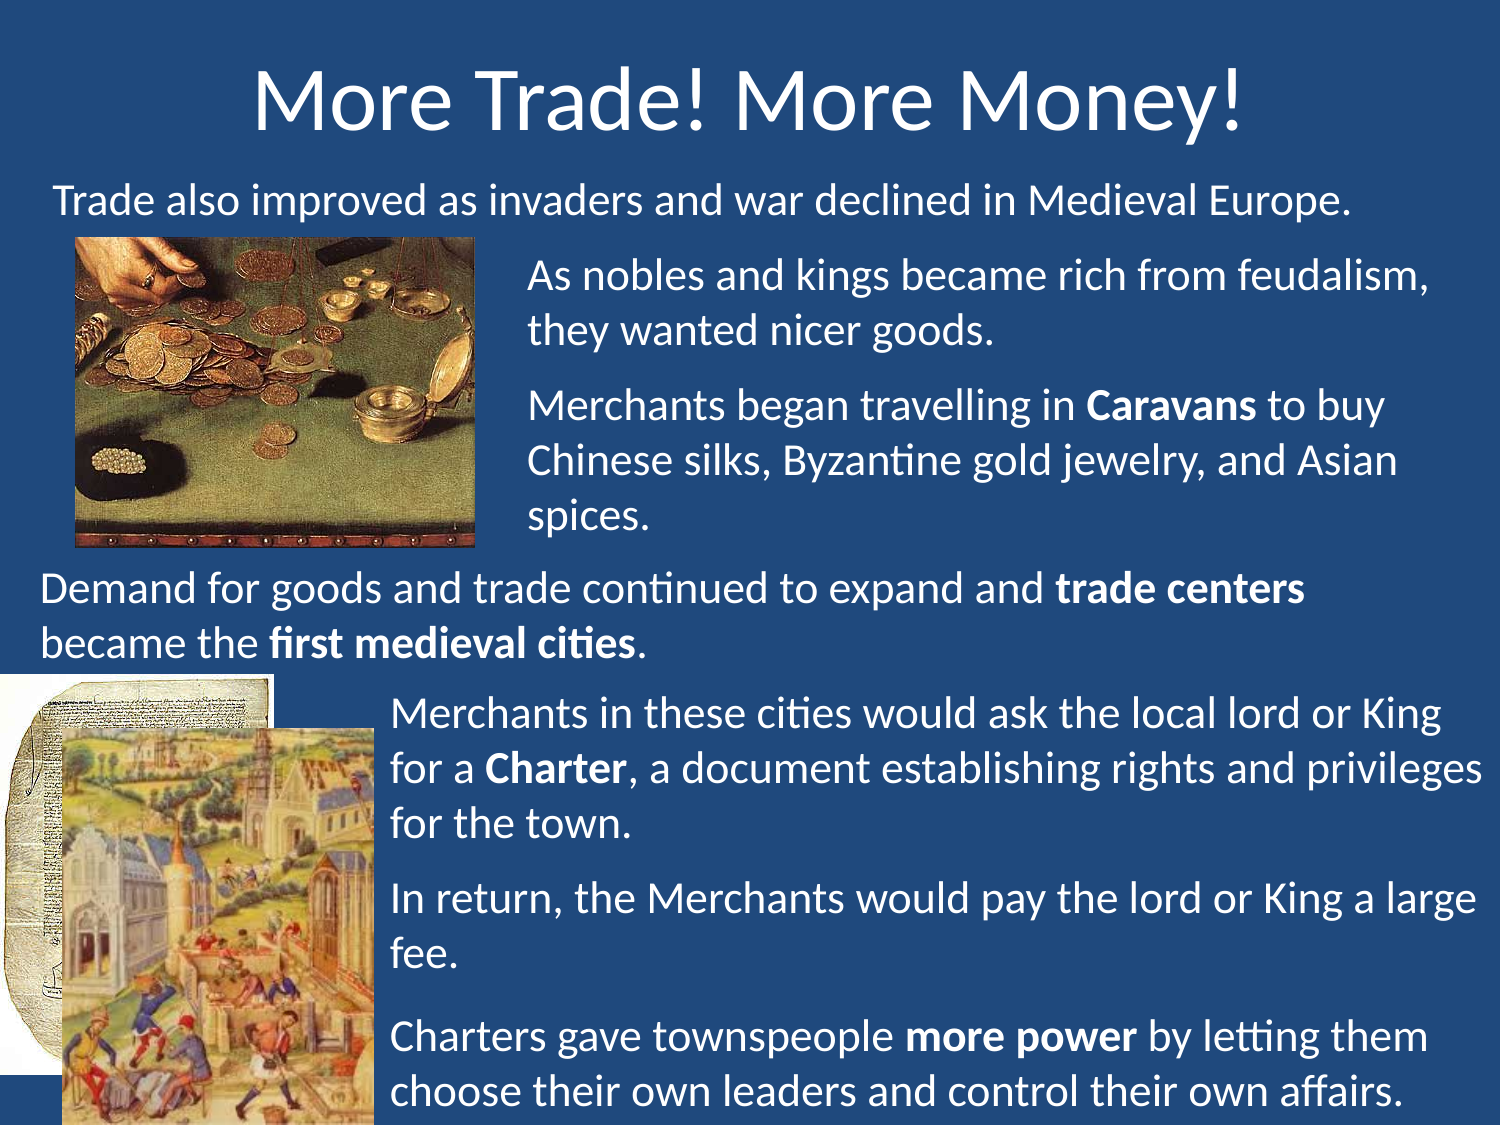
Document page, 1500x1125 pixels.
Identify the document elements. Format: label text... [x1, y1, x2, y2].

text_box As nobles and kings became rich from feudalism, they wanted nicer goods. Merchants began travelling in Caravans to buy Chinese silks, Byzantine gold jewelry, and Asian spices. [512, 237, 1500, 548]
text_box Demand for goods and trade continued to expand and trade centers became the first medieval cities. [24, 549, 1475, 675]
title More Trade! More Money! [75, 0, 1425, 162]
picture [0, 674, 374, 1125]
text_box Charters gave townspeople more power by letting them choose their own leaders and control their own affairs. [377, 998, 1450, 1124]
text_box Trade also improved as invaders and war declined in Medieval Europe. [37, 162, 1463, 233]
text_box Merchants in these cities would ask the local lord or King for a Charter, a document establishing rights and privileges for the town. In return, the Merchants would pay the lord or King a large fee. [374, 675, 1500, 985]
picture [74, 237, 476, 548]
